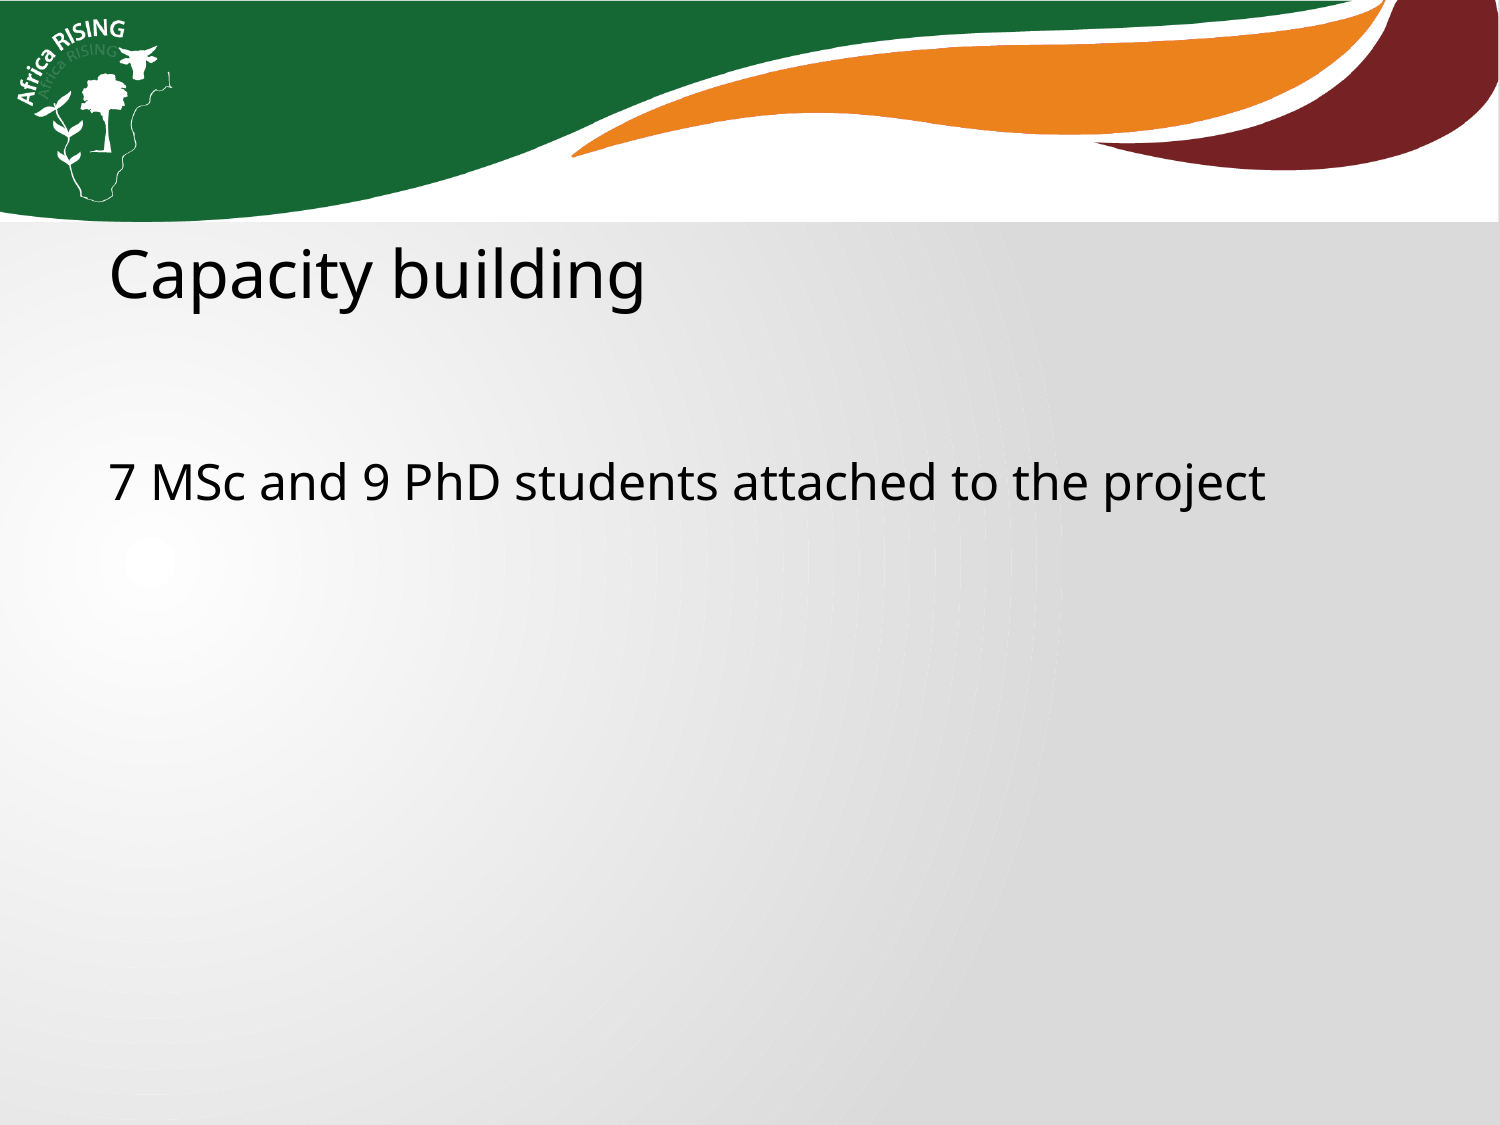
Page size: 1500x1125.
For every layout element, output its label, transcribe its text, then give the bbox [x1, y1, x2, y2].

picture [0, 0, 1499, 222]
list Capacity building 7 MSc and 9 PhD students attached to the project [75, 224, 1350, 363]
